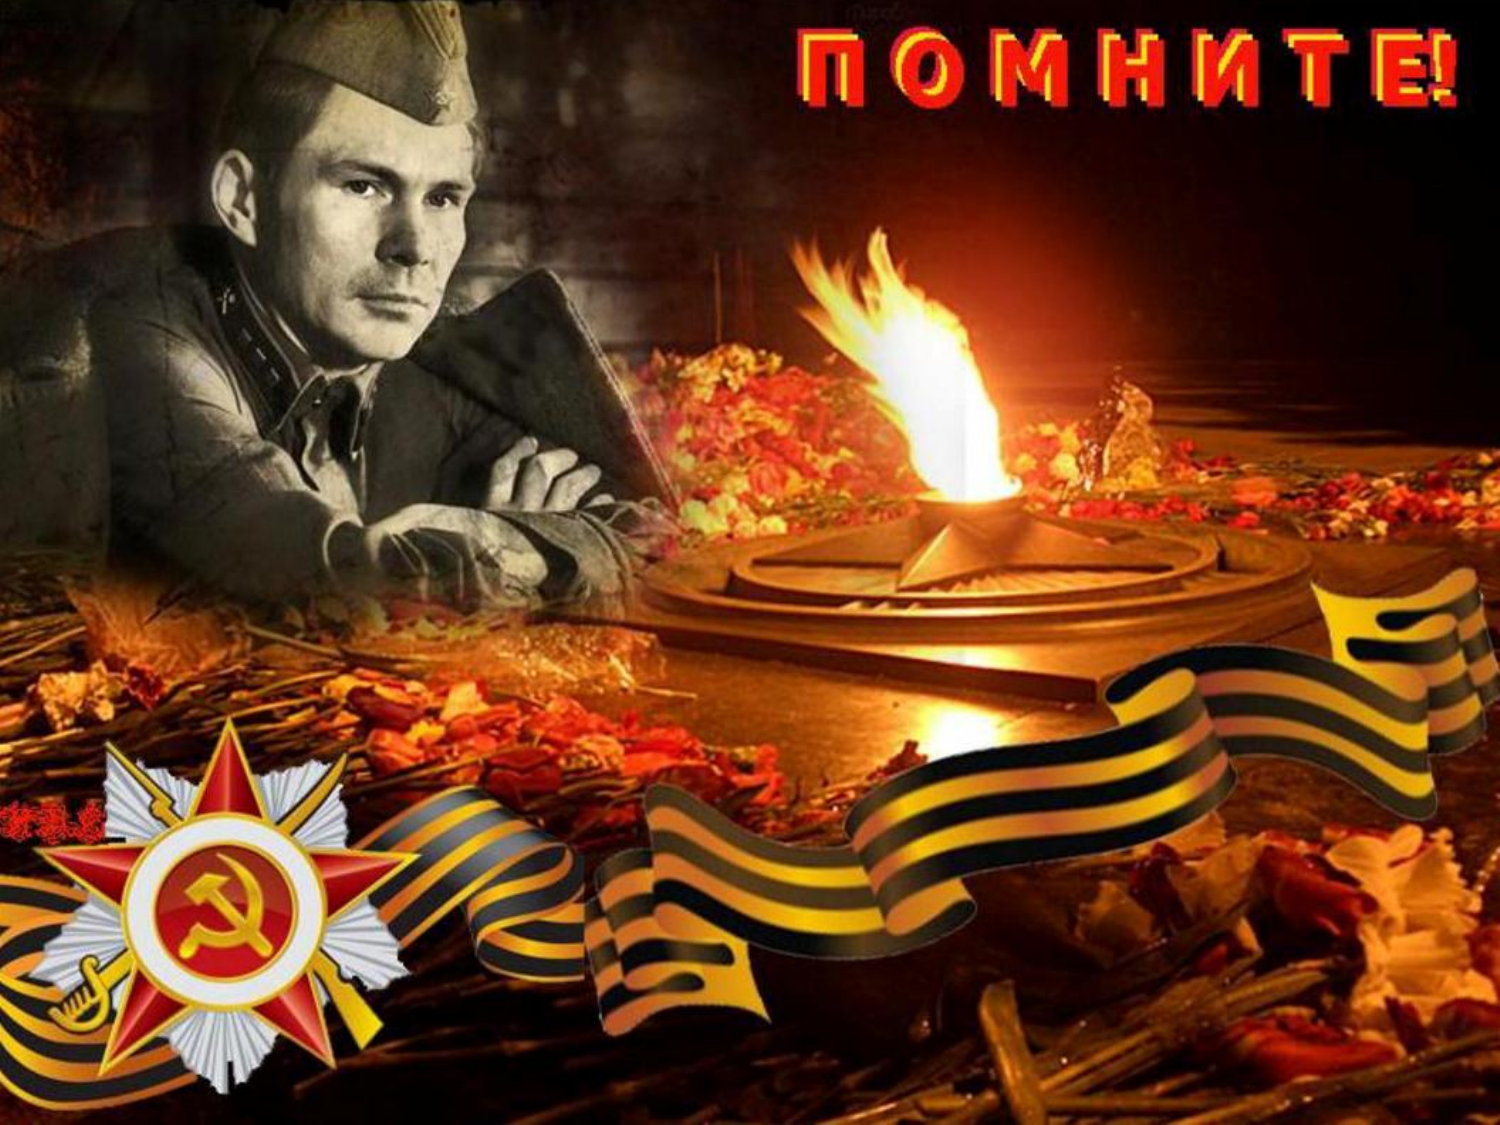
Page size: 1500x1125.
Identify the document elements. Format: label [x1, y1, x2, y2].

list [0, 0, 1500, 1125]
